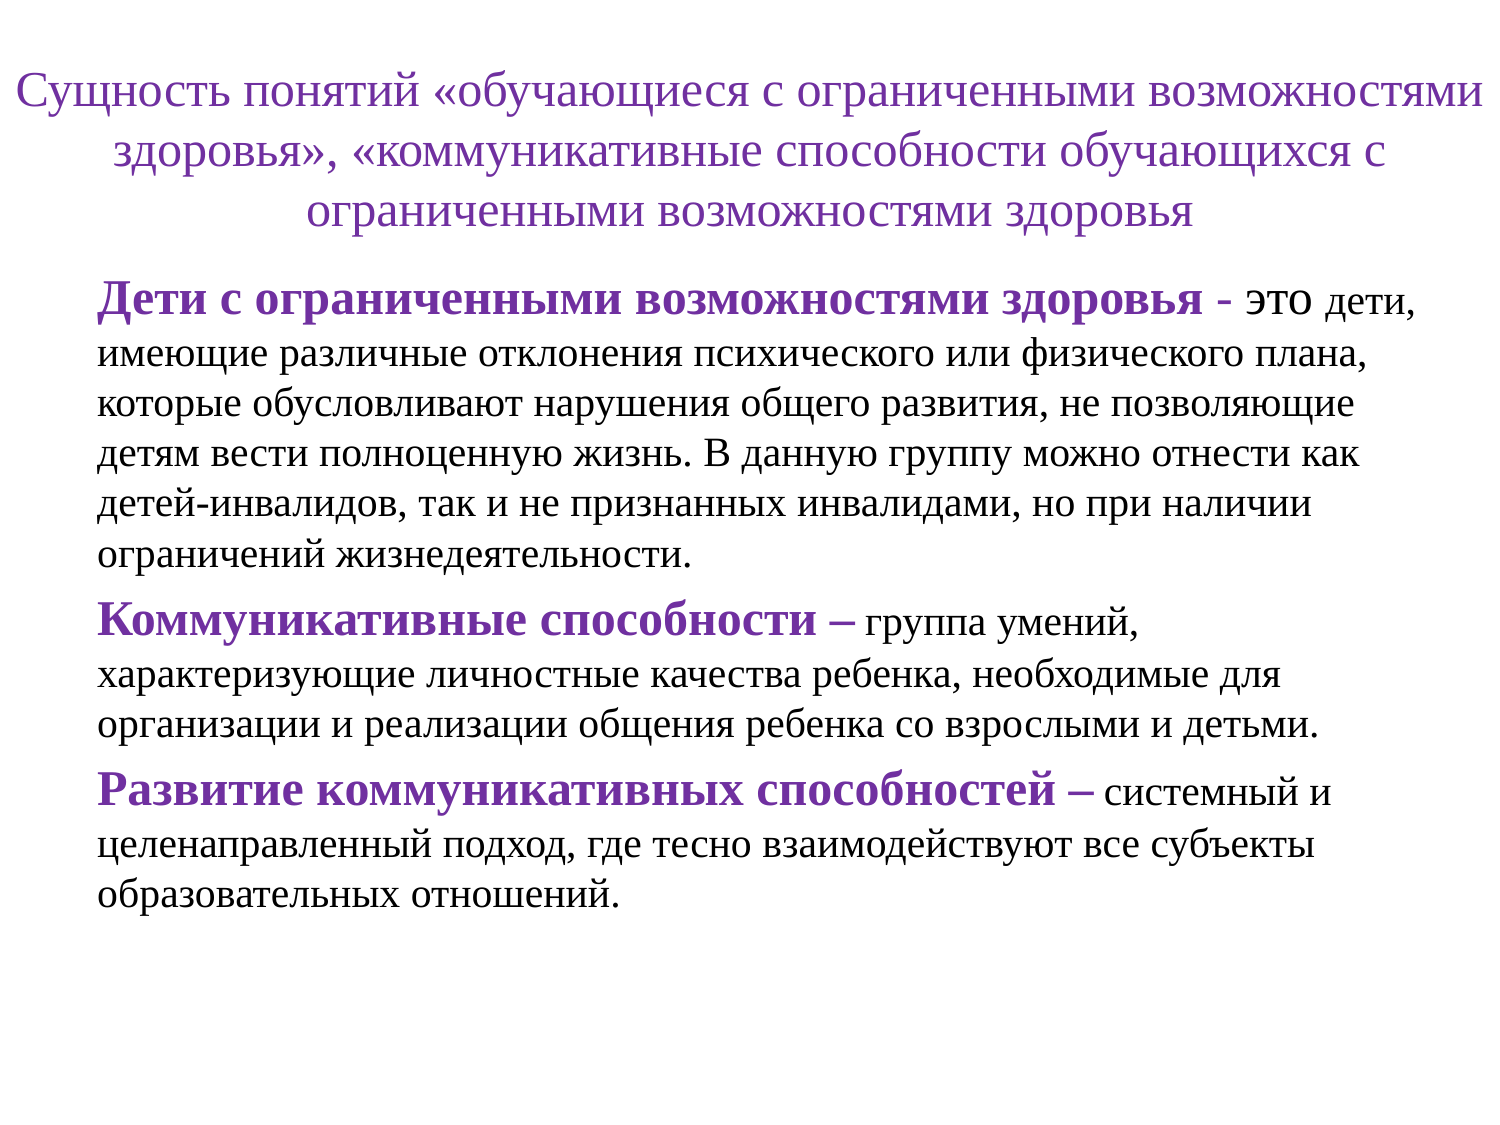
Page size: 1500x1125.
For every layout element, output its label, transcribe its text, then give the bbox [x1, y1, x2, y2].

title Сущность понятий «обучающиеся с ограниченными возможностями здоровья», «коммуникативные способности обучающихся с ограниченными возможностями здоровья [0, 46, 1500, 247]
list Дети с ограниченными возможностями здоровья - это дети, имеющие различные отклонения психического или физического плана, которые обусловливают нарушения общего развития, не позволяющие детям вести полноценную жизнь. В данную группу можно отнести как детей-инвалидов, так и не признанных инвалидами, но при наличии ограничений жизнедеятельности. Коммуникативные способности – группа умений, характеризующие личностные качества ребенка, необходимые для организации и реализации общения ребенка со взрослыми и детьми. Развитие коммуникативных способностей – системный и целенаправленный подход, где тесно взаимодействуют все субъекты образовательных отношений. [82, 187, 1432, 1044]
